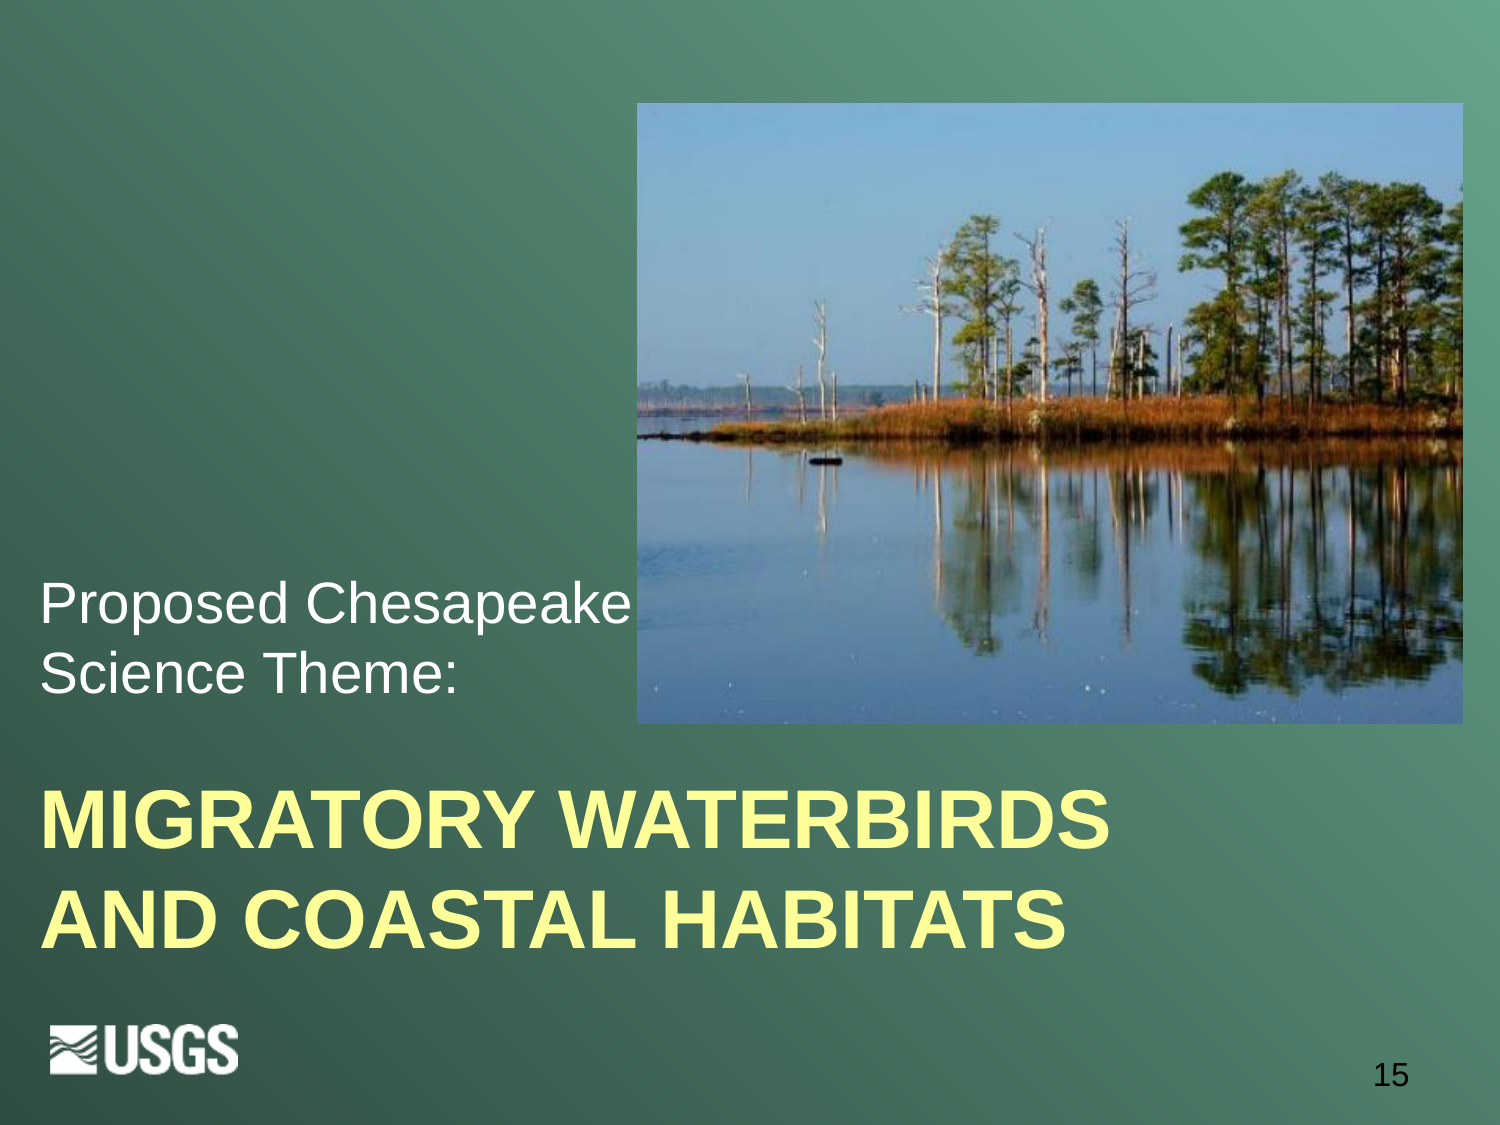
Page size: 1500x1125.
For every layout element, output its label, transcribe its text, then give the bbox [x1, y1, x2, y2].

picture [637, 103, 1463, 724]
text_box Proposed Chesapeake Science Theme: [24, 525, 632, 713]
slide_number 15 [1074, 1042, 1425, 1103]
text_box MIGRATORY WATERBIRDS AND COASTAL HABITATS [24, 757, 1151, 973]
